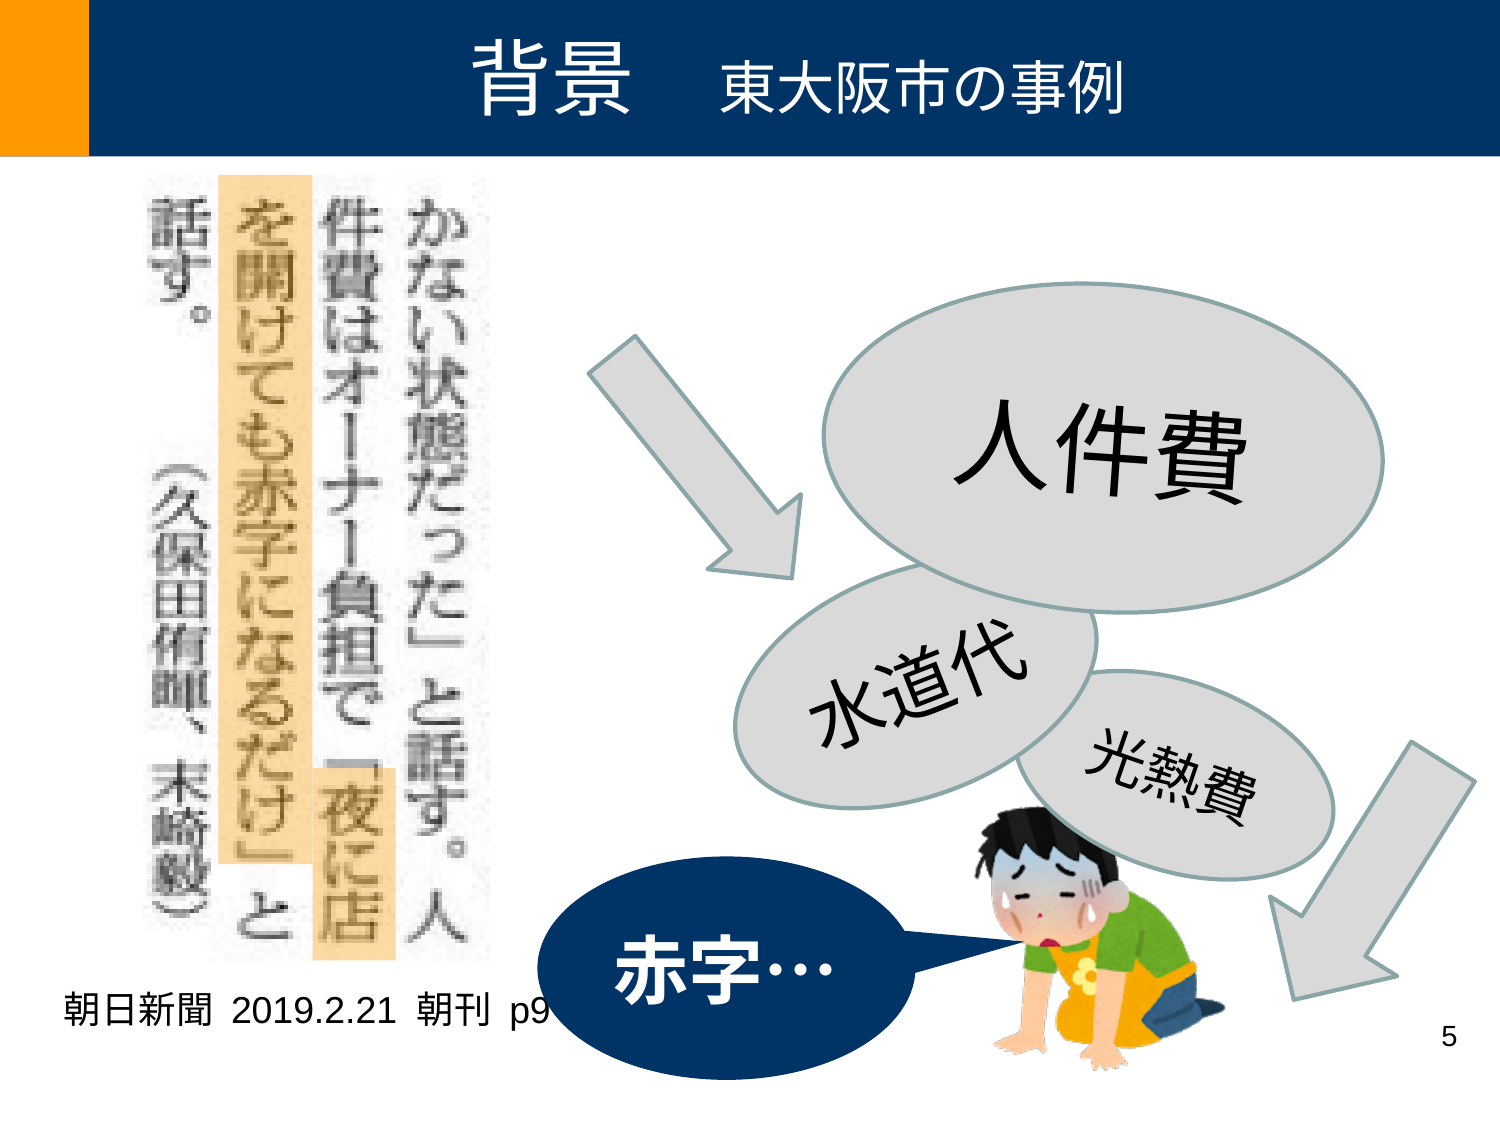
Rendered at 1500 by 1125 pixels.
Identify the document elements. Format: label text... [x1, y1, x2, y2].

picture [135, 174, 490, 961]
picture [962, 798, 1245, 1081]
text_box 赤字… [535, 854, 957, 1082]
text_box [0, 0, 1500, 157]
text_box [586, 333, 804, 581]
text_box 朝日新聞 2019.2.21 朝刊 p9 [48, 978, 575, 1039]
text_box 人件費 [821, 281, 1385, 615]
slide_number 5 [1243, 1010, 1473, 1089]
text_box [1267, 739, 1477, 1002]
text_box 水道代 [733, 564, 1099, 811]
text_box 光熱費 [1016, 668, 1336, 881]
